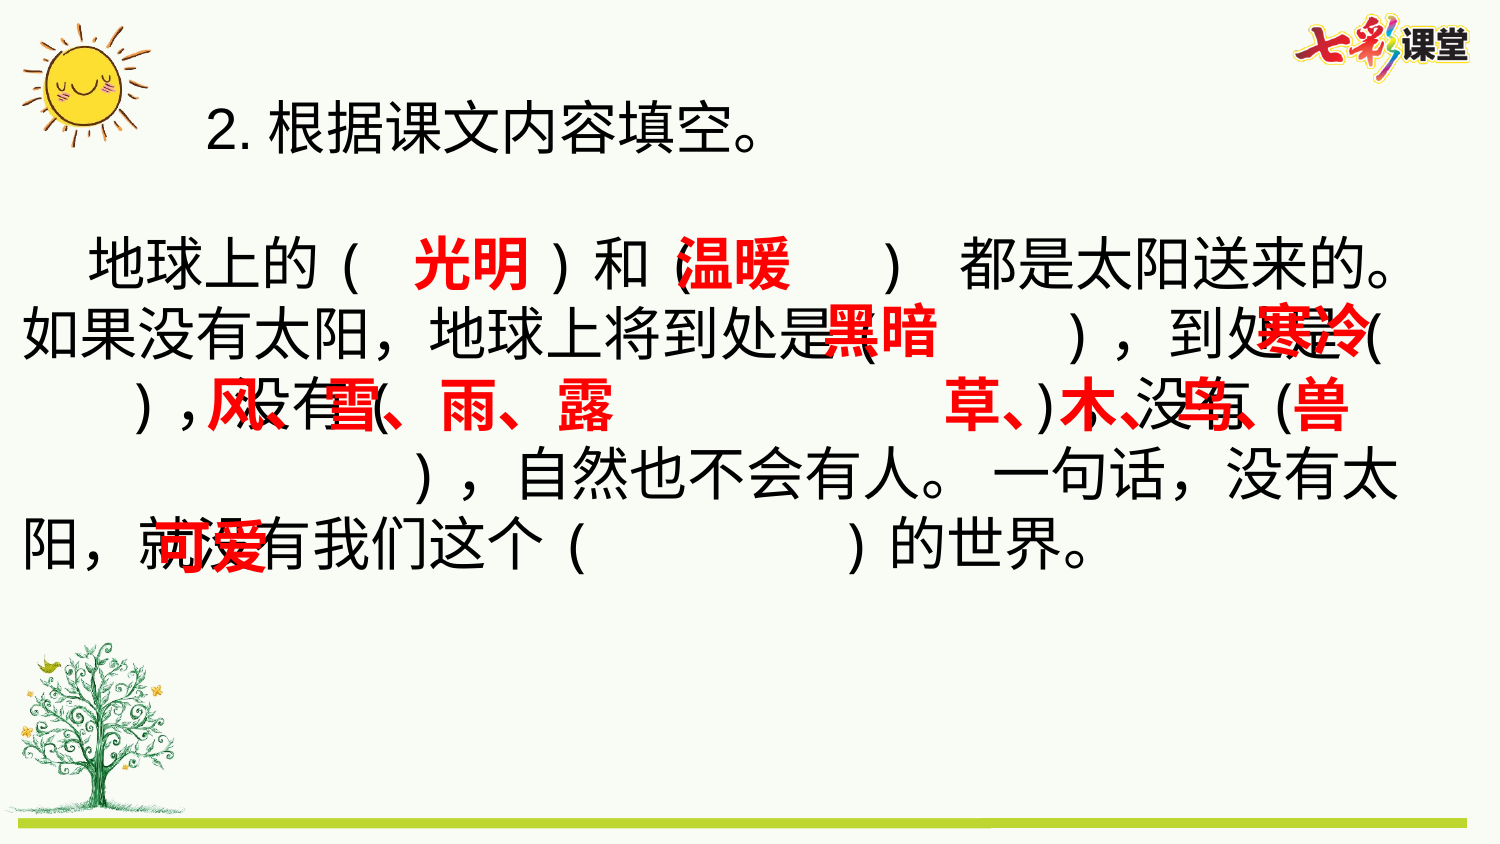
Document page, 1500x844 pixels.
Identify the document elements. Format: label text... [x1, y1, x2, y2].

text_box 草、木、鸟、兽 [928, 360, 1367, 446]
text_box 地球上的( )和( ) 都是太阳送来的。如果没有太阳，地球上将到处是( )，到处是( )，没有( )，没有( )，自然也不会有人。 一句话，没有太阳，就没有我们这个( )的世界。 [6, 219, 1464, 585]
text_box 风、雪、雨、露 [191, 360, 630, 446]
text_box 寒冷 [1240, 286, 1387, 372]
text_box 光明 [398, 219, 545, 305]
text_box 可爱 [138, 502, 285, 588]
text_box 2.根据课文内容填空。 [190, 83, 992, 169]
picture [0, 0, 173, 172]
text_box 温暖 [660, 219, 807, 305]
picture [1291, 9, 1472, 87]
picture [0, 608, 1467, 844]
text_box 黑暗 [807, 286, 954, 372]
